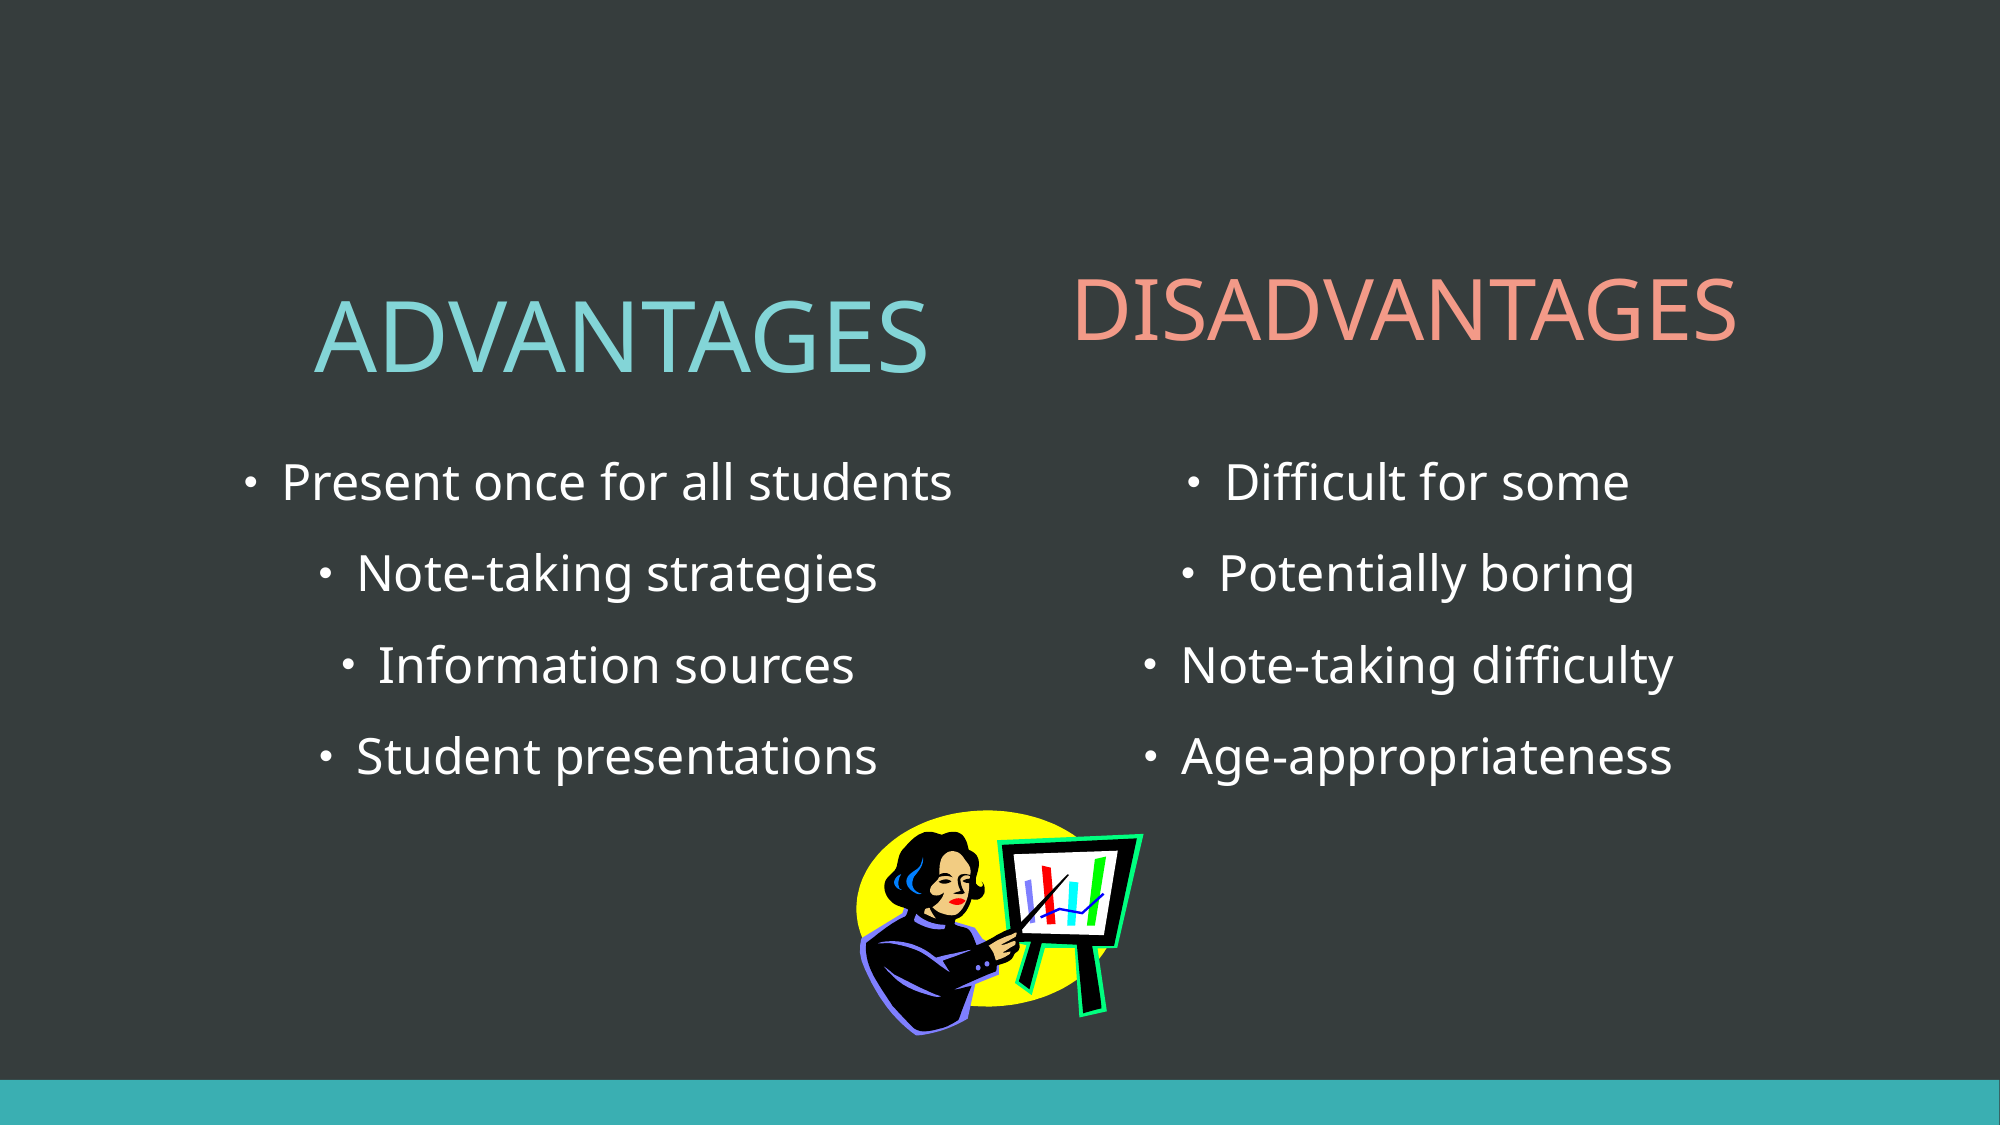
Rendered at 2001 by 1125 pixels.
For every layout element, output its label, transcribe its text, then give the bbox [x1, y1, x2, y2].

list Disadvantages [1029, 249, 1780, 376]
list Present once for all students Note-taking strategies Information sources Student presentations [219, 449, 970, 990]
picture [856, 810, 1144, 1036]
list Advantages [249, 277, 1000, 404]
list Difficult for some Potentially boring Note-taking difficulty Age-appropriateness [1029, 449, 1780, 990]
